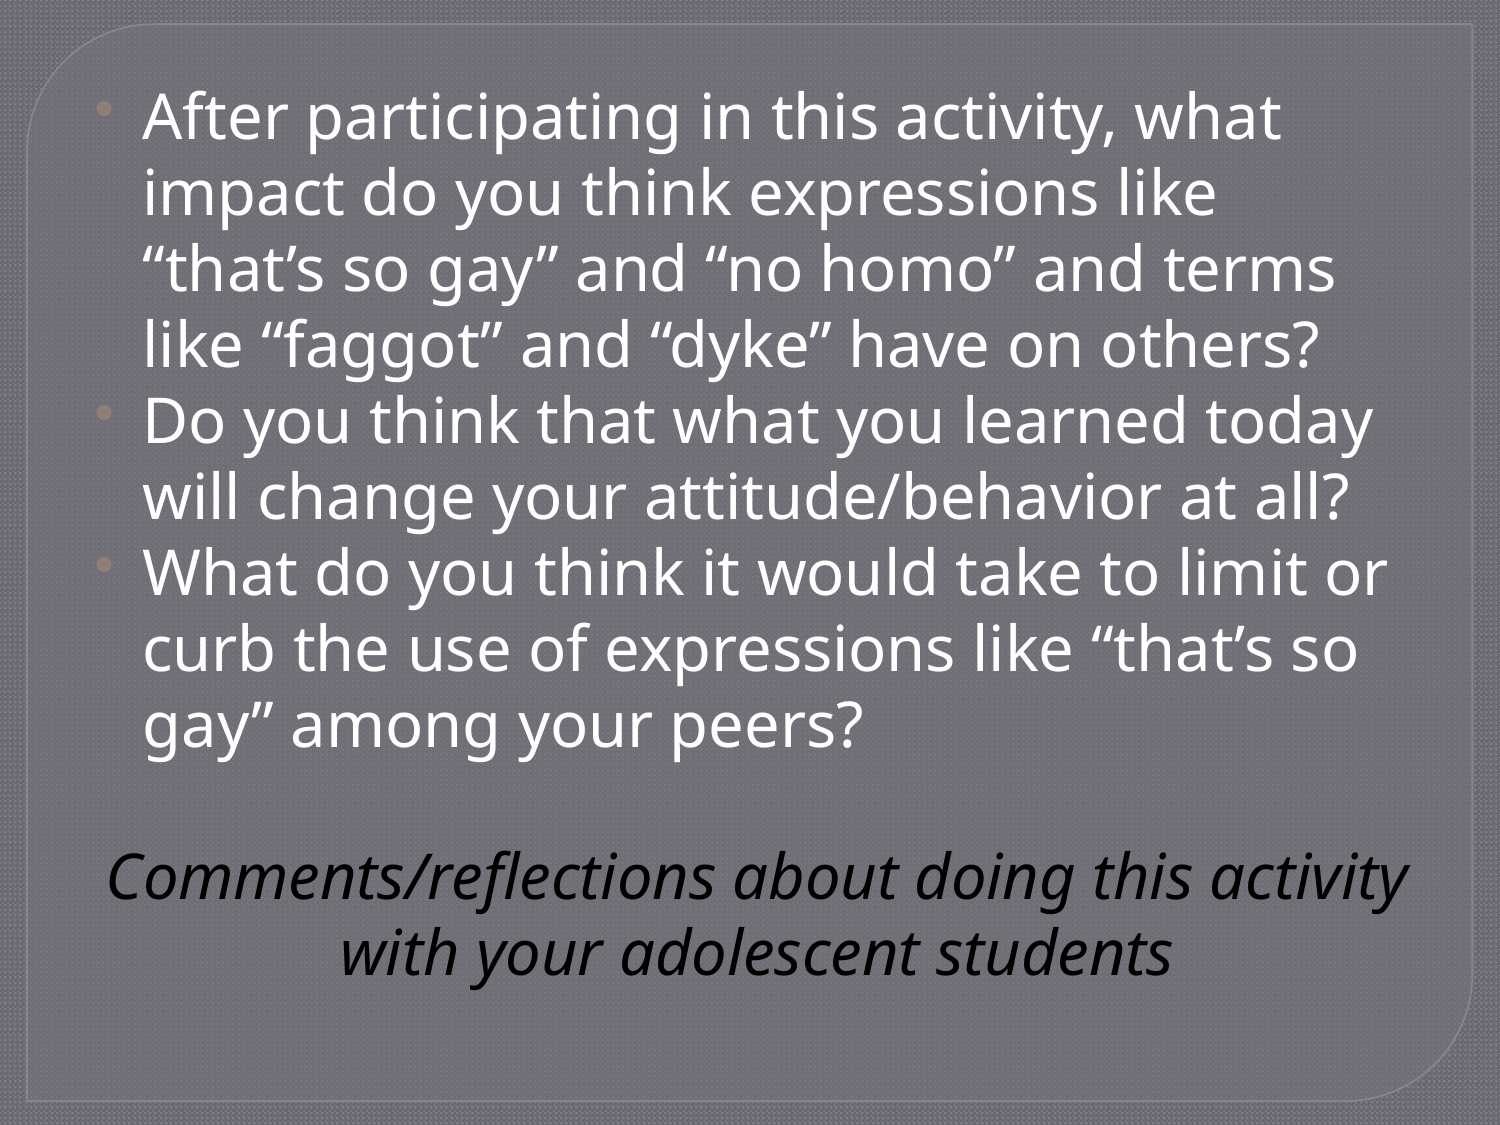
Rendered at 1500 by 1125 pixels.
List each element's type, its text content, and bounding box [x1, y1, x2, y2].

list After participating in this activity, what impact do you think expressions like “that’s so gay” and “no homo” and terms like “faggot” and “dyke” have on others? Do you think that what you learned today will change your attitude/behavior at all? What do you think it would take to limit or curb the use of expressions like “that’s so gay” among your peers? Comments/reflections about doing this activity with your adolescent students [82, 68, 1433, 1012]
